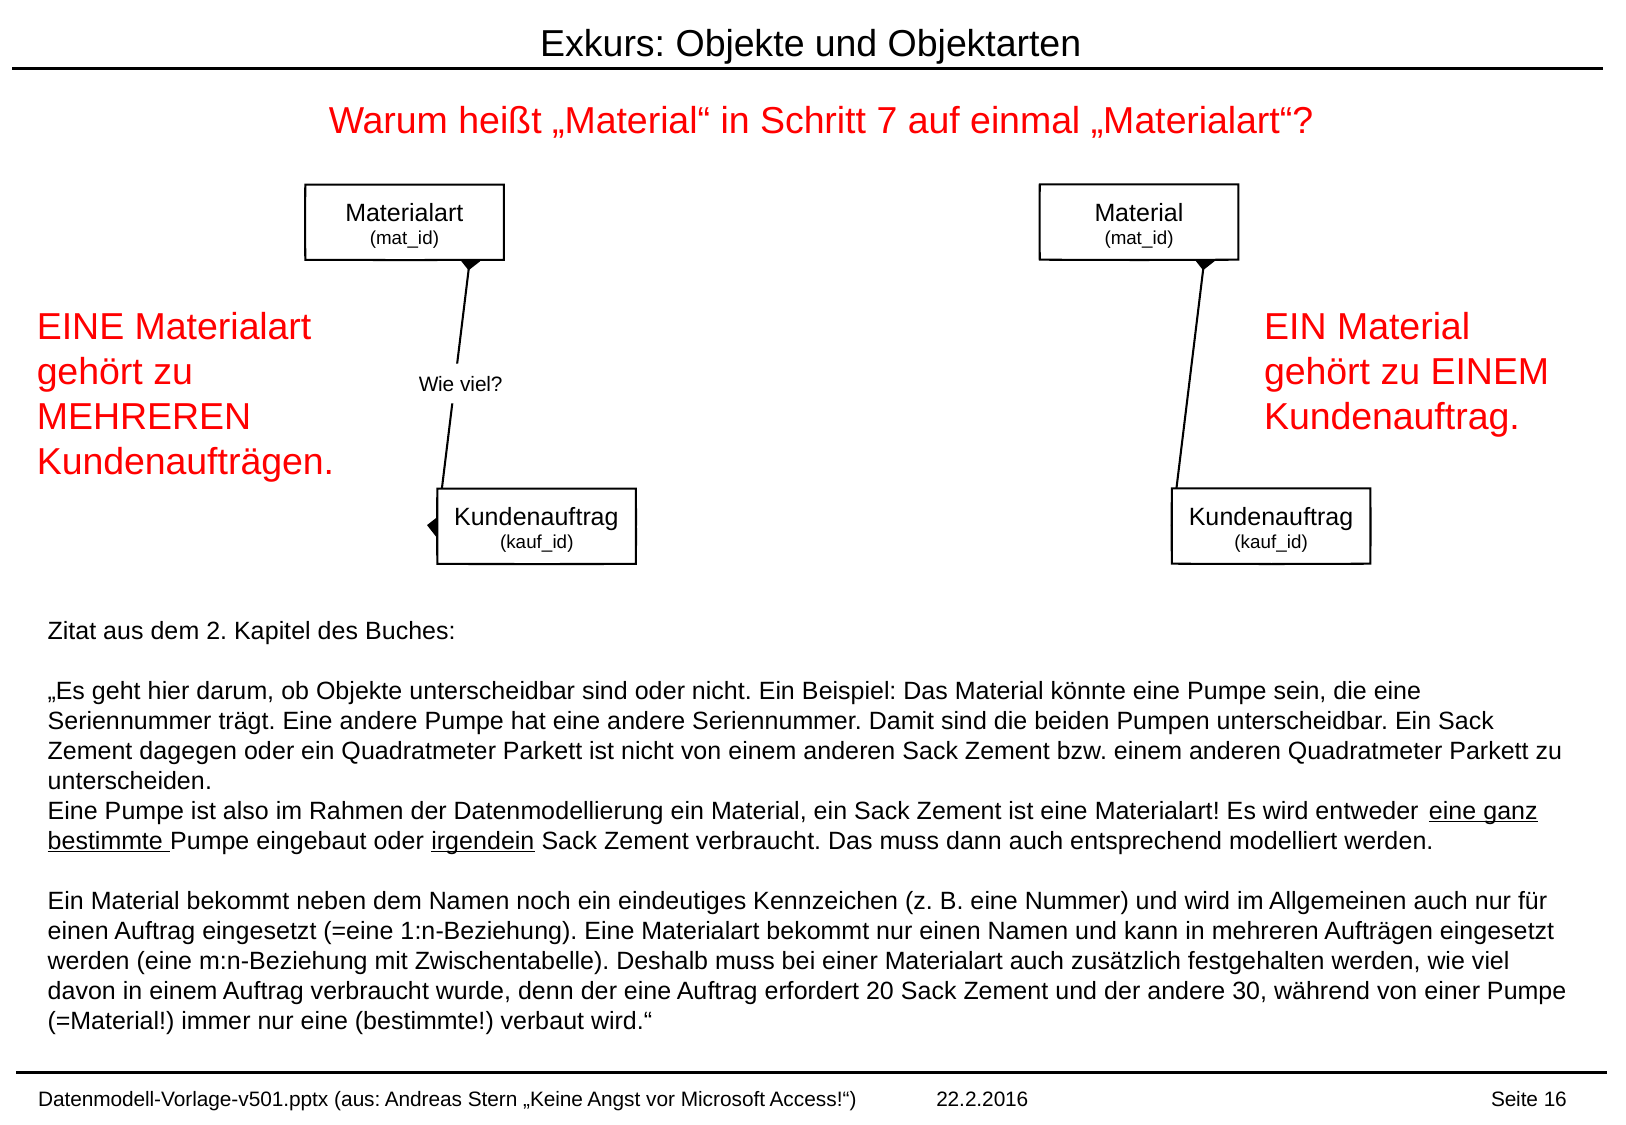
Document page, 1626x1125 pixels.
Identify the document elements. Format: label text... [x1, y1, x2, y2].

text_box Zitat aus dem 2. Kapitel des Buches: „Es geht hier darum, ob Objekte unterscheidbar sind oder nicht. Ein Beispiel: Das Material könnte eine Pumpe sein, die eine Seriennummer trägt. Eine andere Pumpe hat eine andere Seriennummer. Damit sind die beiden Pumpen unterscheidbar. Ein Sack Zement dagegen oder ein Quadratmeter Parkett ist nicht von einem anderen Sack Zement bzw. einem anderen Quadratmeter Parkett zu unterscheiden. Eine Pumpe ist also im Rahmen der Datenmodellierung ein Material, ein Sack Zement ist eine Materialart! Es wird entweder eine ganz bestimmte Pumpe eingebaut oder irgendein Sack Zement verbraucht. Das muss dann auch entsprechend modelliert werden. Ein Material bekommt neben dem Namen noch ein eindeutiges Kennzeichen (z. B. eine Nummer) und wird im Allgemeinen auch nur für einen Auftrag eingesetzt (=eine 1:n-Beziehung). Eine Materialart bekommt nur einen Namen und kann in mehreren Aufträgen eingesetzt werden (eine m:n-Beziehung mit Zwischentabelle). Deshalb muss bei einer Materialart auch zusätzlich festgehalten werden, wie viel davon in einem Auftrag verbraucht wurde, denn der eine Auftrag erfordert 20 Sack Zement und der andere 30, während von einer Pumpe (=Material!) immer nur eine (bestimmte!) verbaut wird.“ [32, 607, 1593, 1042]
title Exkurs: Objekte und Objektarten [109, 16, 1512, 89]
text_box EINE Materialart gehört zu MEHREREN Kundenaufträgen. [22, 294, 365, 490]
text_box EIN Material gehört zu EINEM Kundenauftrag. [1249, 294, 1592, 445]
text_box Wie viel? [471, 363, 518, 404]
text_box Kundenauftrag (kauf_id) [436, 487, 638, 566]
text_box Materialart (mat_id) [304, 183, 505, 262]
text_box Wie viel? [403, 363, 469, 404]
text_box Kundenauftrag (kauf_id) [1170, 487, 1372, 566]
text_box Warum heißt „Material“ in Schritt 7 auf einmal „Materialart“? [313, 88, 1329, 149]
text_box Material (mat_id) [1038, 183, 1240, 262]
